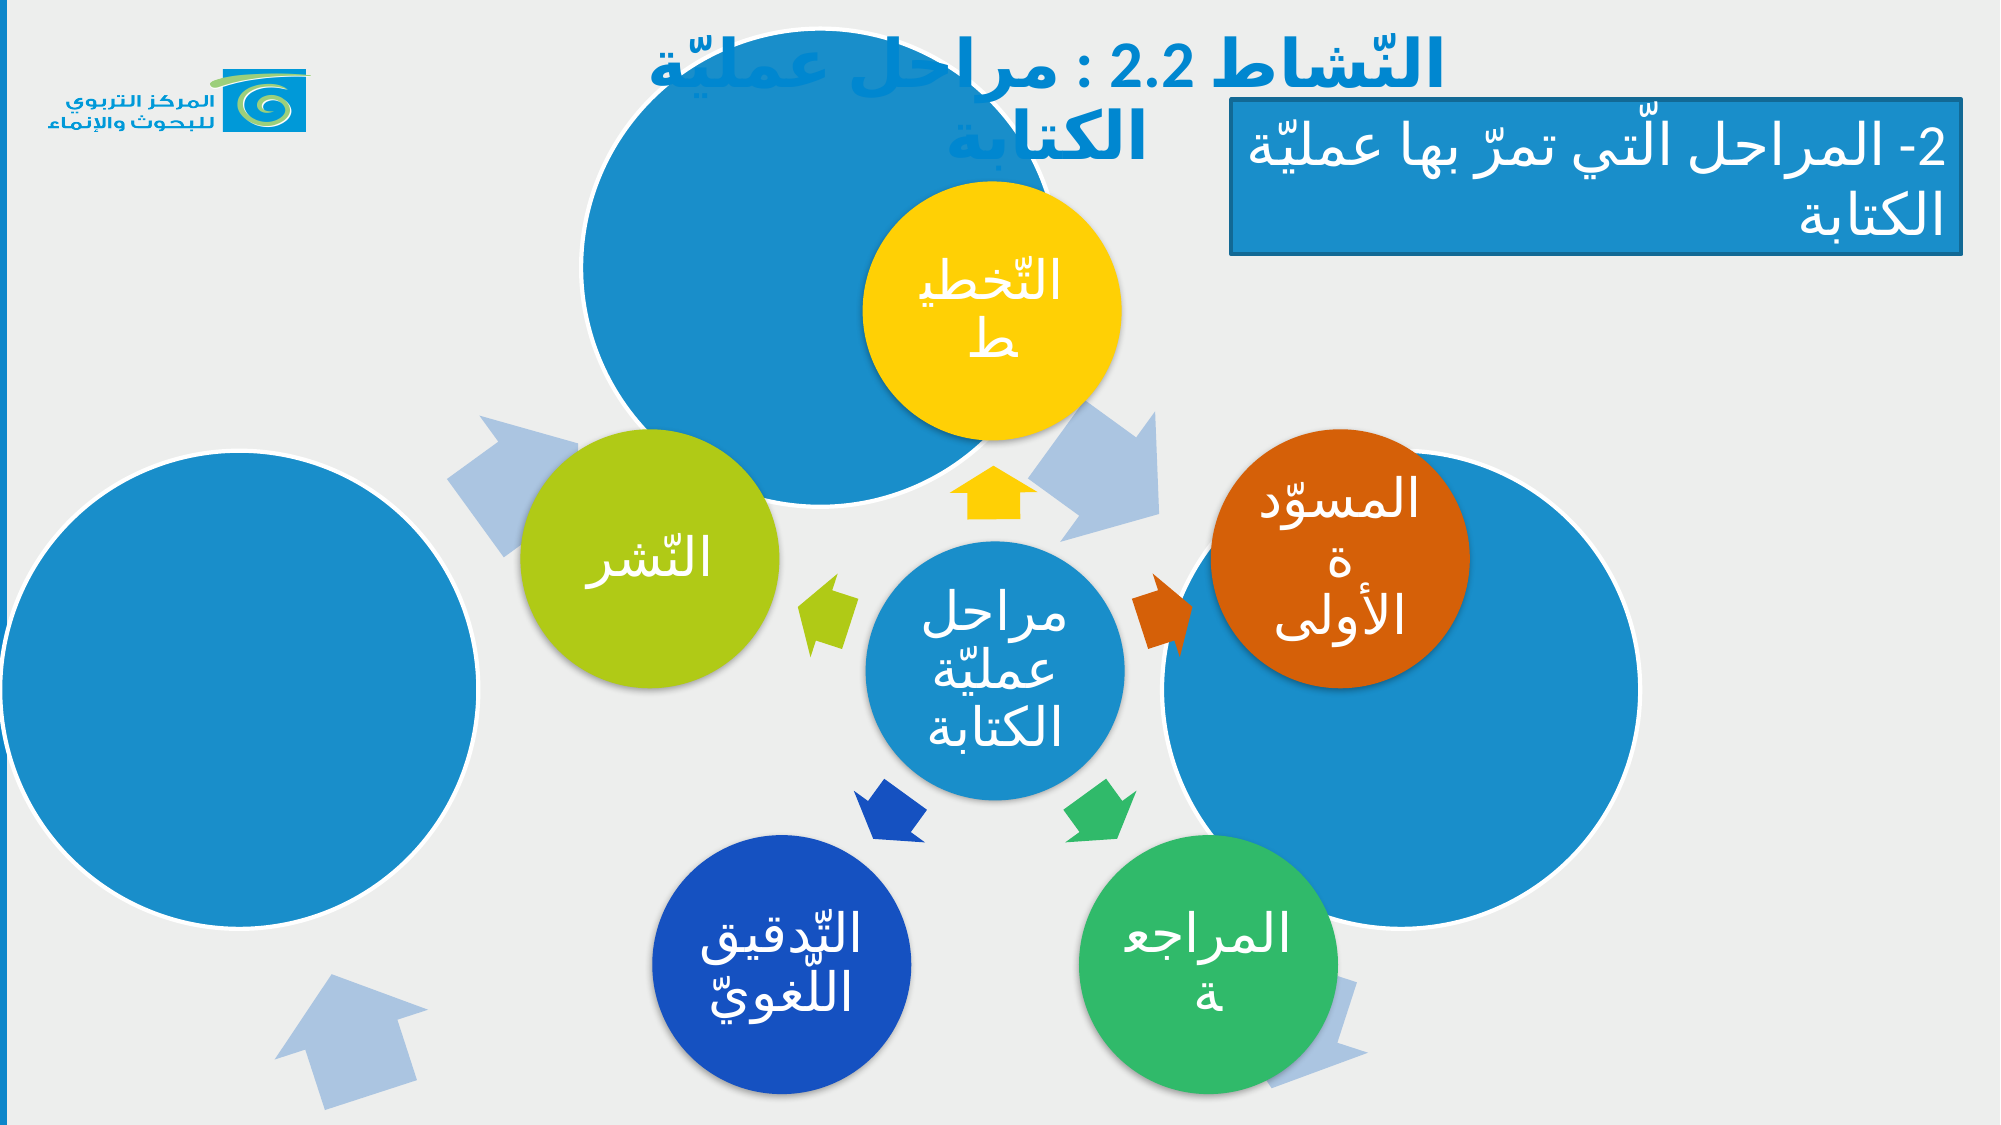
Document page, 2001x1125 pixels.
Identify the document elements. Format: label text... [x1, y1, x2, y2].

picture [238, 84, 291, 126]
picture [48, 69, 311, 132]
picture [0, 728, 7, 1125]
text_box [431, 177, 1559, 1095]
picture [0, 0, 7, 652]
text_box النّشاط 2.2 : مراحل عمليّة الكتابة [614, 29, 1481, 143]
text_box 2- المراحل الّتي تمرّ بها عمليّة الكتابة [1229, 97, 1963, 256]
